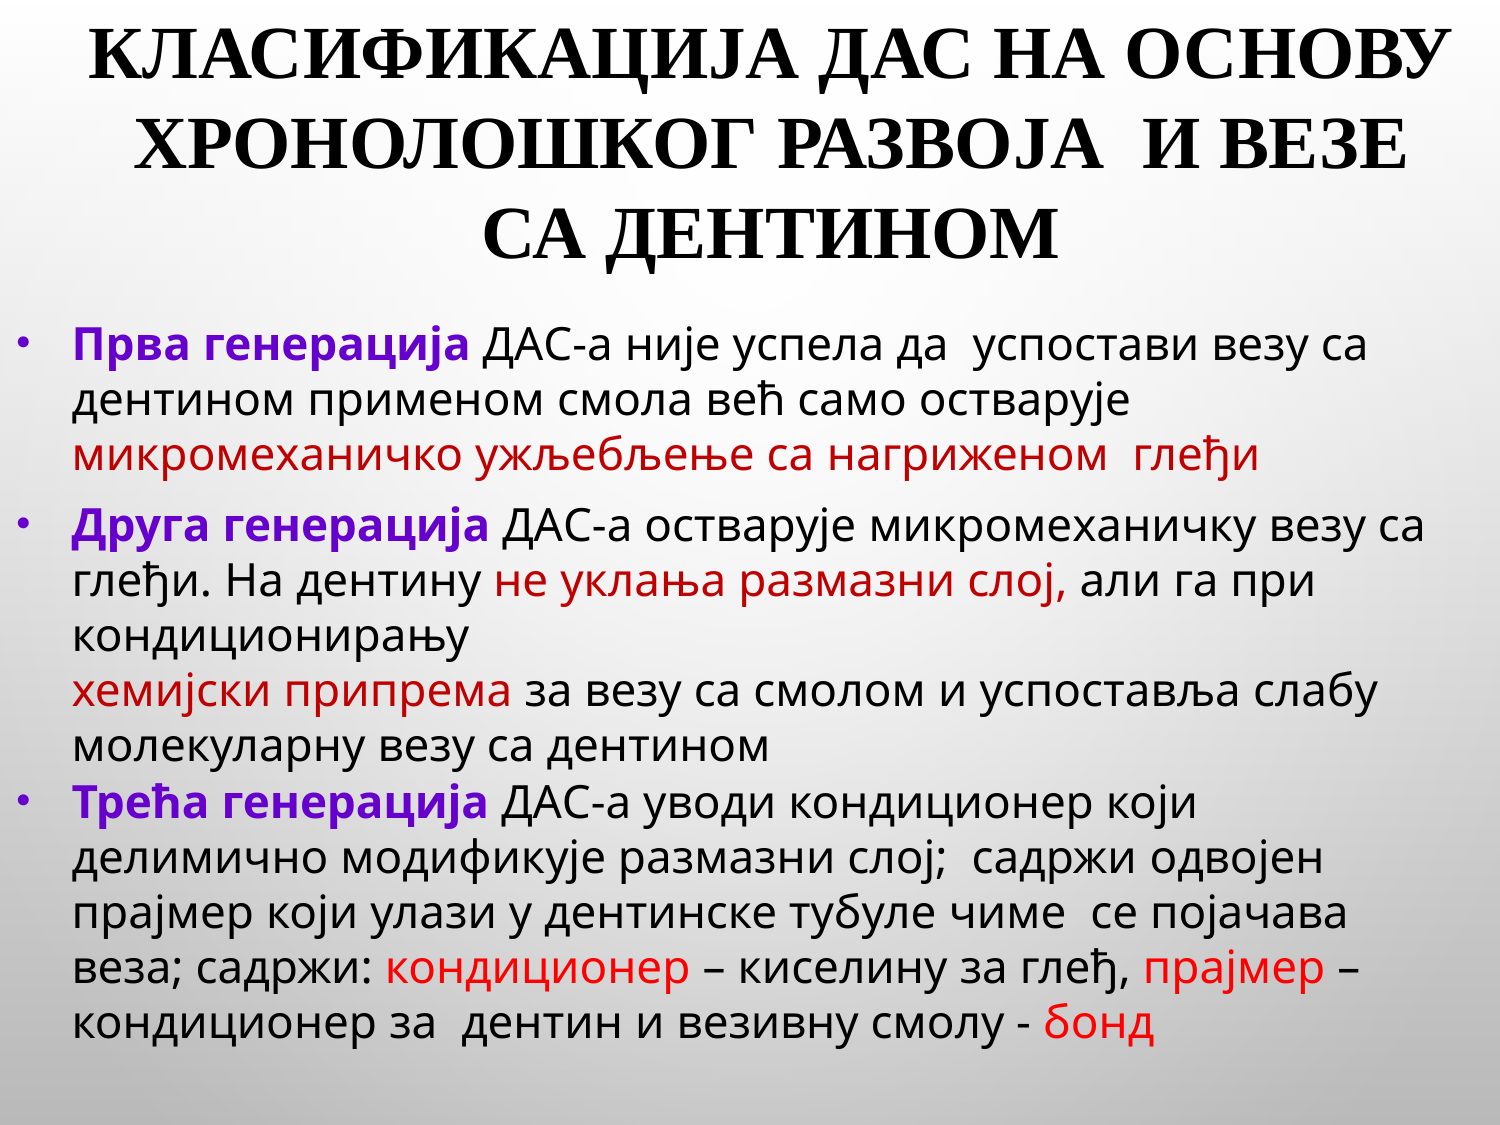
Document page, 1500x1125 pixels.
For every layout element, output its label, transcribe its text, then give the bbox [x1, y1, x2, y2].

picture [0, 0, 1500, 1125]
title Класификација дас на основу хронолошког развоја и везе са дентином [0, 1, 1464, 274]
text_box Прва генерација ДАС-а није успела да успостави везу са дентином применом смола већ само остварује микромеханичко ужљебљење са нагриженом глеђи Друга генерација ДАС-а остварује микромеханичку везу са глеђи. На дентину не уклања размазни слој, али га при кондиционирању хемијски припрема за везу са смолом и успоставља слабу молекуларну везу са дентином Трећа генерација ДАС-а уводи кондиционер који делимично модификује размазни слој; садржи одвојен прајмер који улази у дентинске тубуле чиме се појачава веза; садржи: кондиционер – киселину за глеђ, прајмер –кондиционер за дентин и везивну смолу - бонд [13, 312, 1487, 1103]
